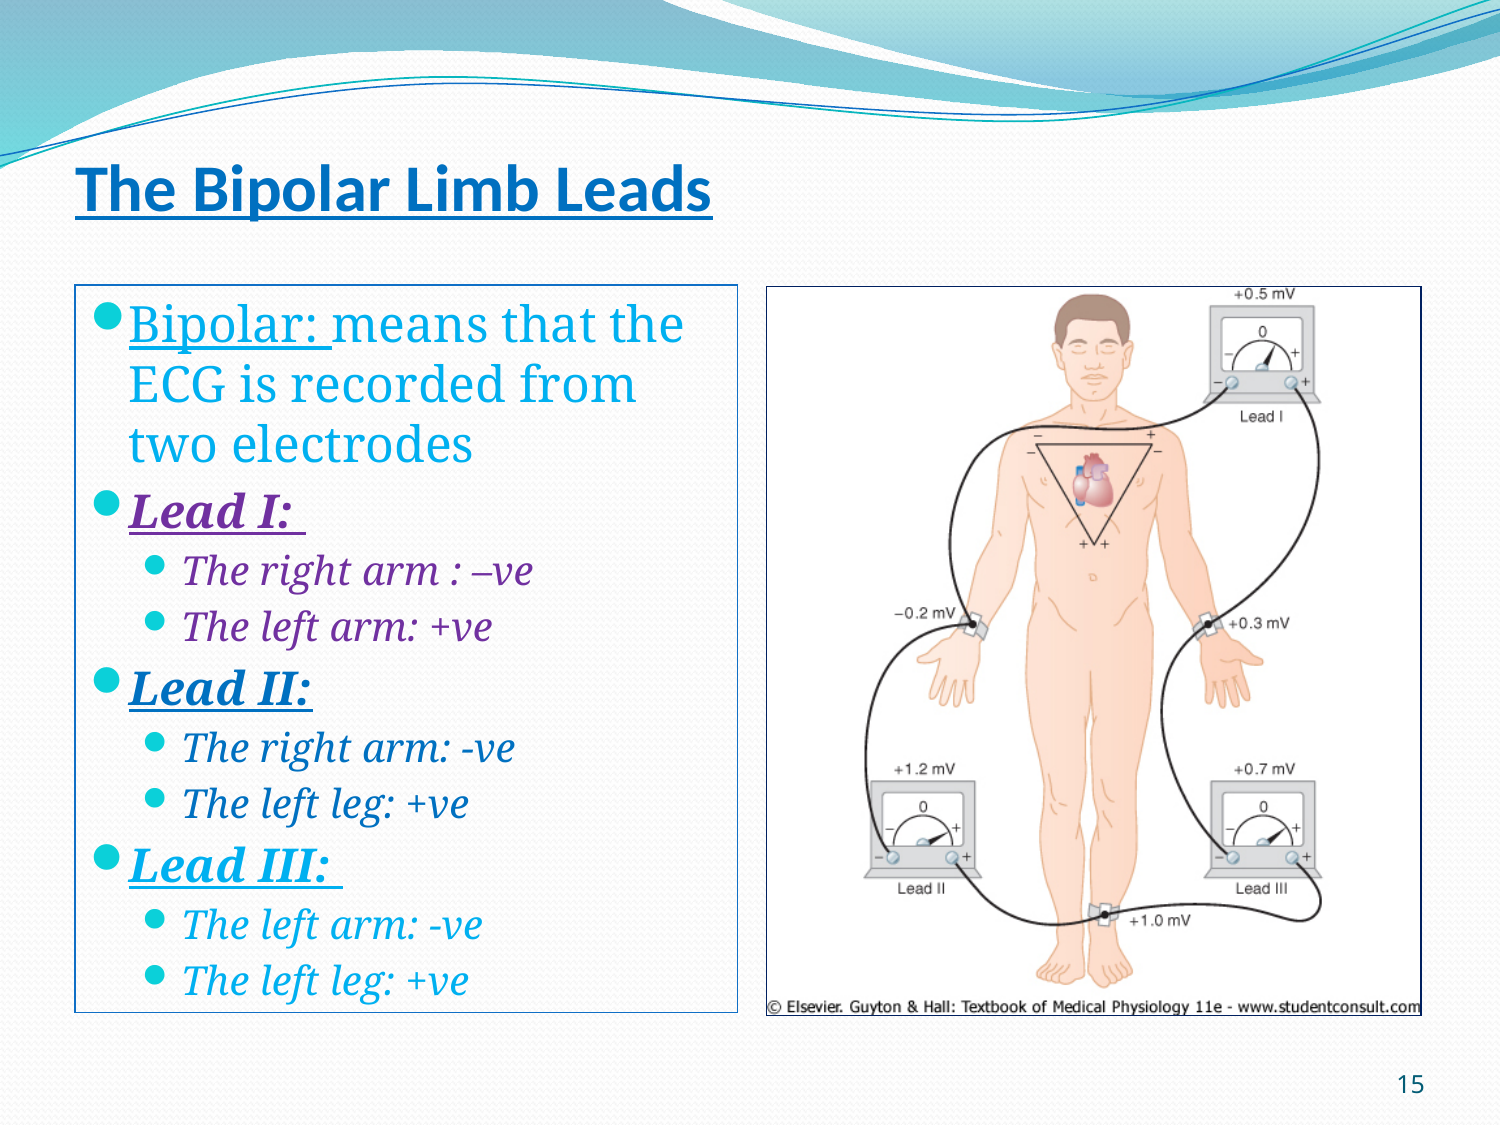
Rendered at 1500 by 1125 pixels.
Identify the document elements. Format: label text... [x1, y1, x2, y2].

title The Bipolar Limb Leads [74, 37, 1426, 226]
list Bipolar: means that the ECG is recorded from two electrodes Lead I: The right arm : –ve The left arm: +ve Lead II: The right arm: -ve The left leg: +ve Lead III: The left arm: -ve The left leg: +ve [74, 284, 738, 1013]
slide_number 15 [1299, 1042, 1425, 1103]
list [766, 287, 1421, 1015]
